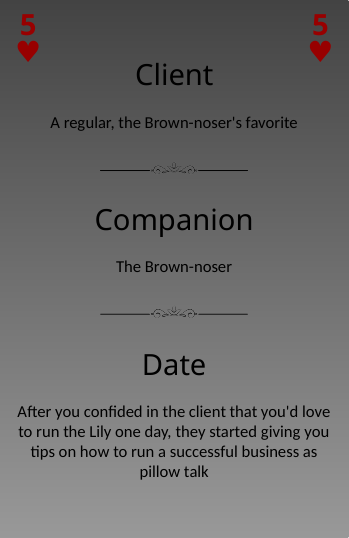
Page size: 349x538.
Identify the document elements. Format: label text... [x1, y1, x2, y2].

picture [100, 274, 248, 349]
text_box Client A regular, the Brown-noser's favorite Companion The Brown-noser Date After you confided in the client that you'd love to run the Lily one day, they started giving you tips on how to run a successful business as pillow talk [0, 0, 349, 538]
picture [100, 131, 248, 206]
